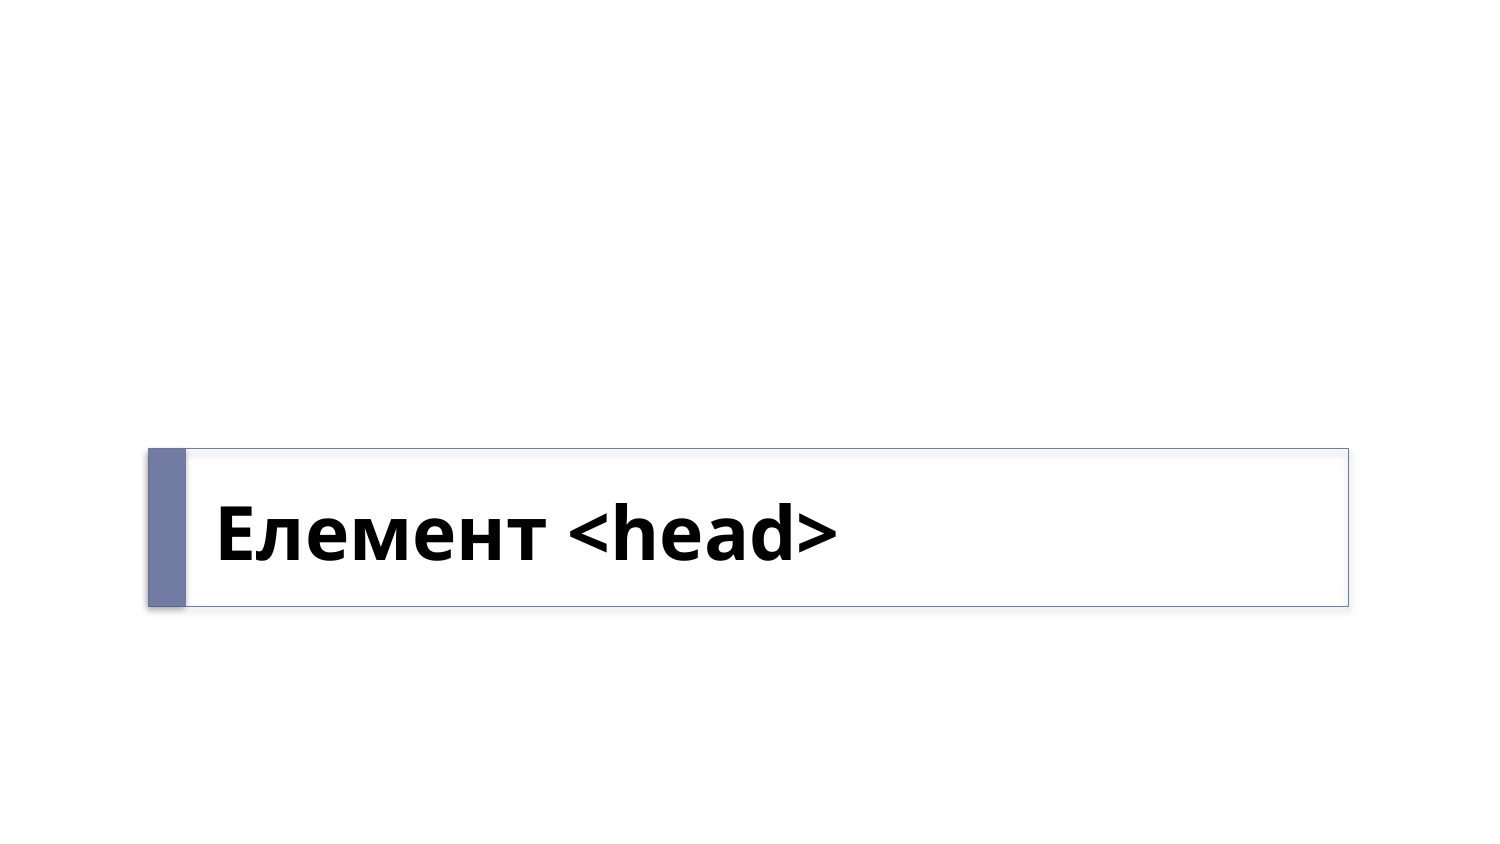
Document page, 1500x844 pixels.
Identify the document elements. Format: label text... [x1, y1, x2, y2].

title Елемент <head> [200, 478, 1325, 600]
